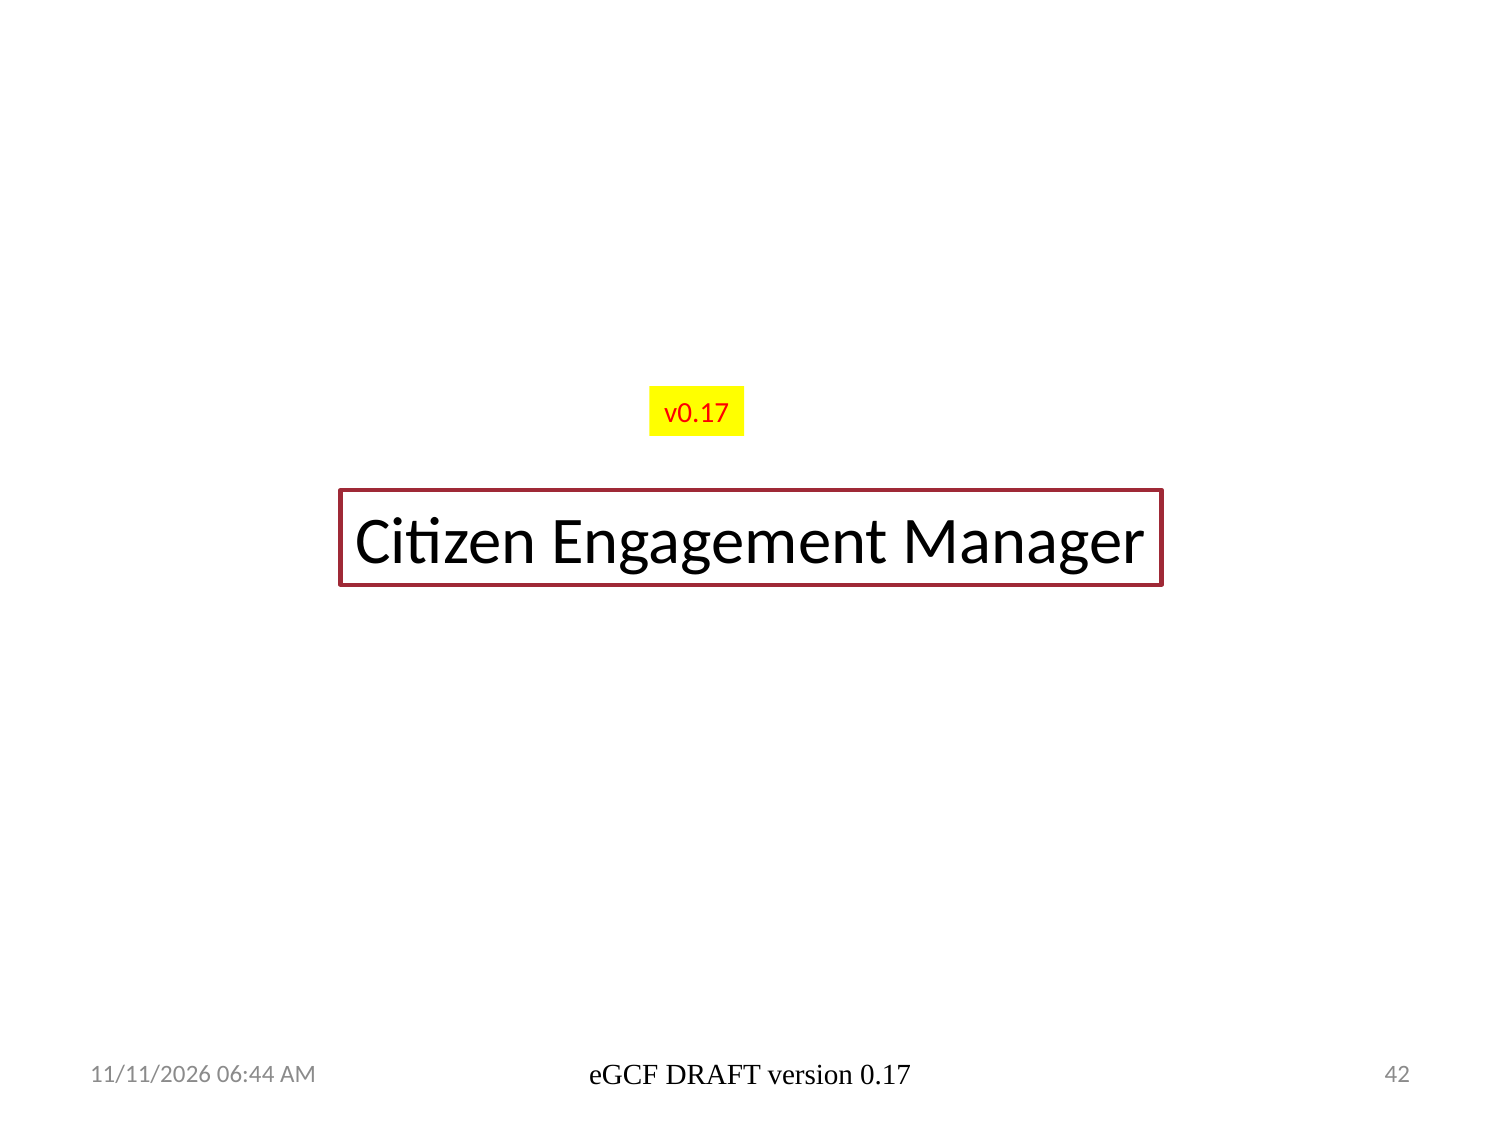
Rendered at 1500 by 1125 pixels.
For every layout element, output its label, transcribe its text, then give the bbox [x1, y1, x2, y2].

text_box Citizen Engagement Manager [338, 488, 1164, 587]
slide_number 42 [1074, 1042, 1425, 1103]
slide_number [75, 1042, 425, 1103]
text_box v0.17 [649, 386, 745, 436]
footer eGCF DRAFT version 0.17 [512, 1042, 988, 1103]
